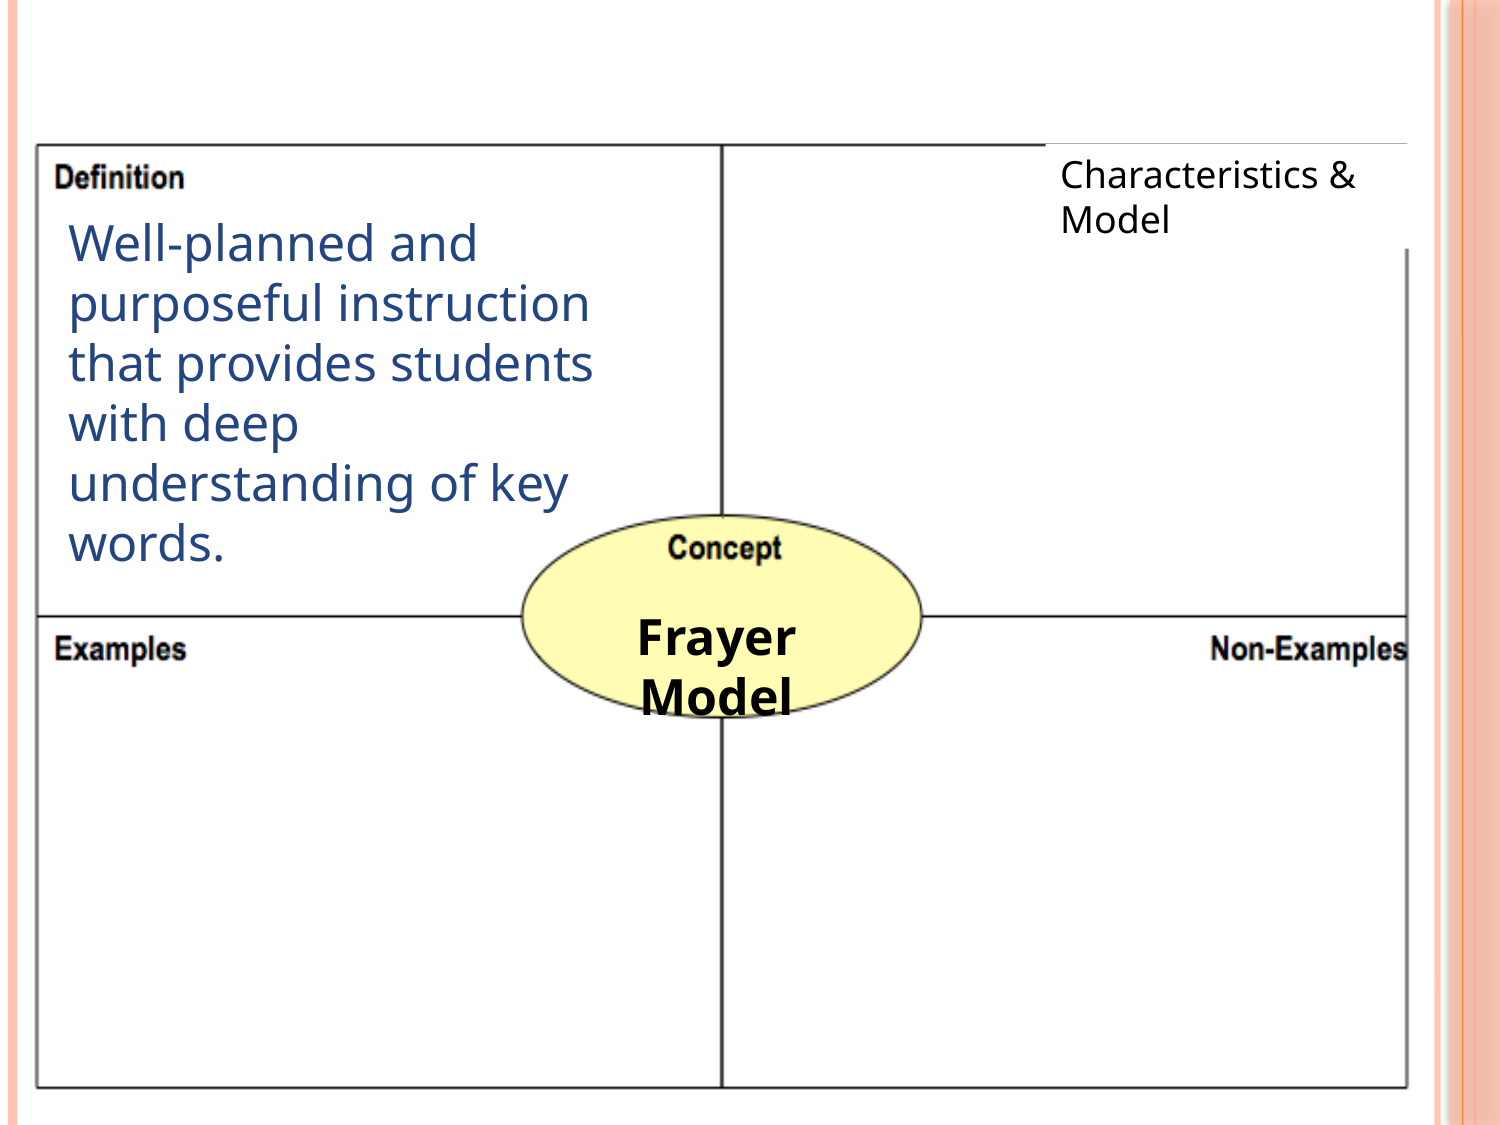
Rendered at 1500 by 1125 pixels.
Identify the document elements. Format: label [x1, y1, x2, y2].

picture [24, 83, 1434, 1125]
